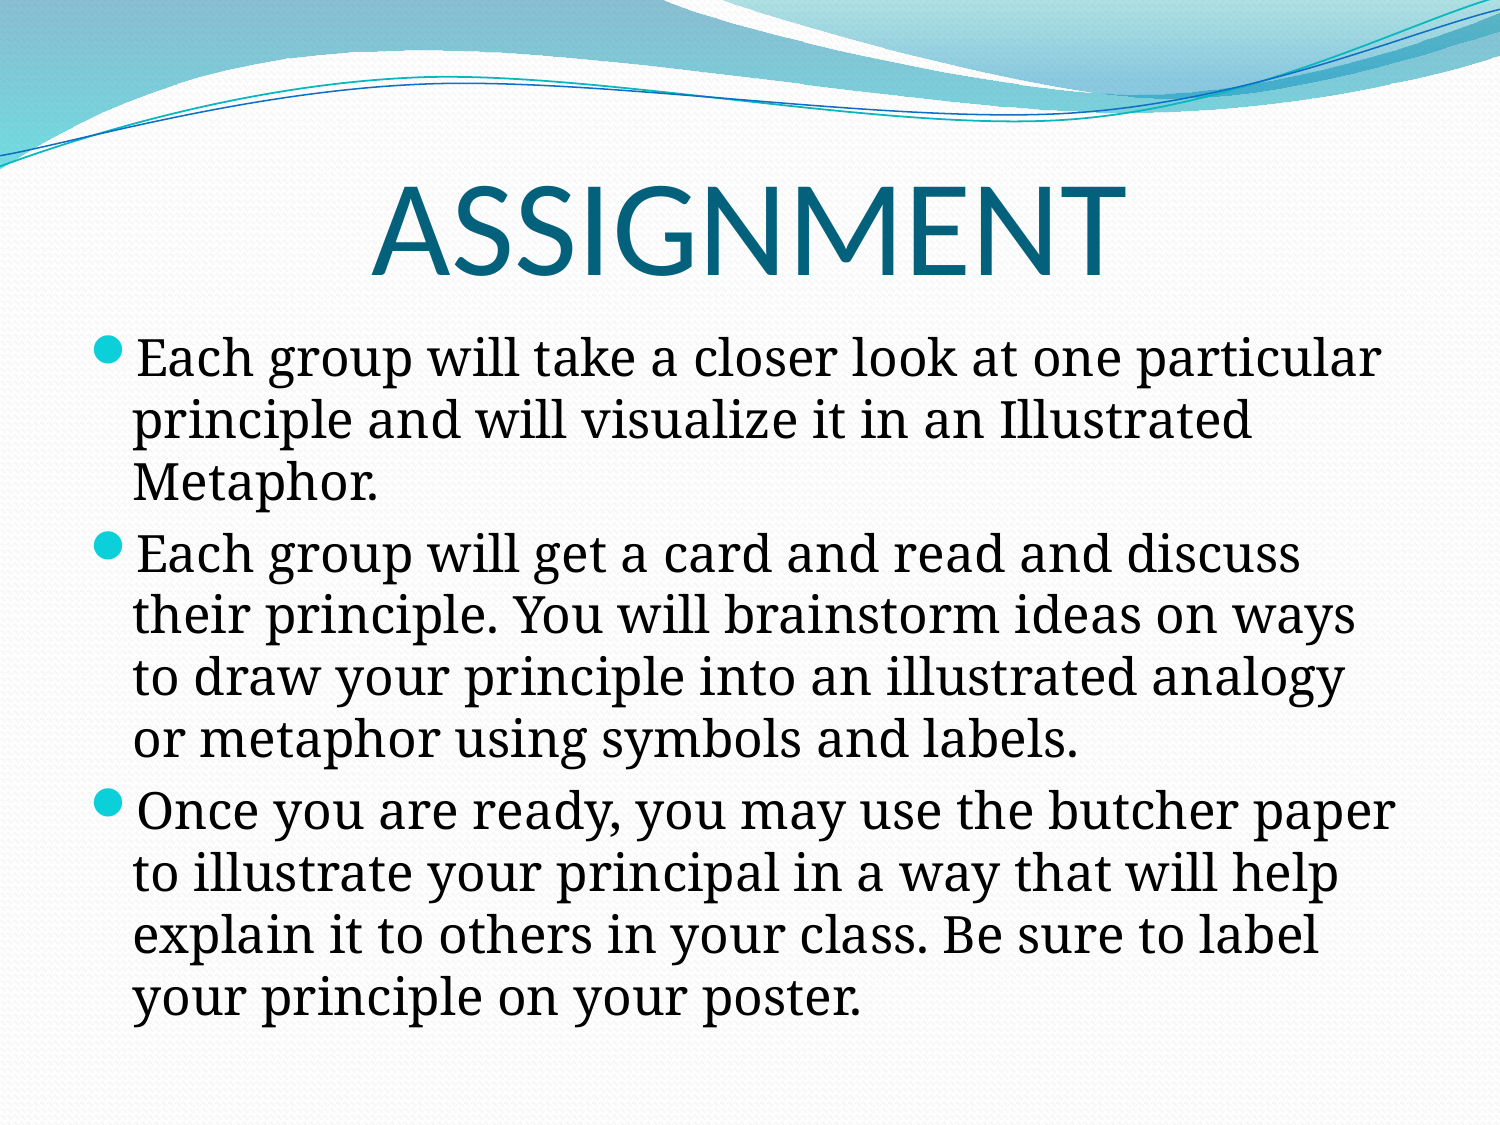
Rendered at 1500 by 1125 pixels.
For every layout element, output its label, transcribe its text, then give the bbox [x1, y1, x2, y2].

list Each group will take a closer look at one particular principle and will visualize it in an Illustrated Metaphor. Each group will get a card and read and discuss their principle. You will brainstorm ideas on ways to draw your principle into an illustrated analogy or metaphor using symbols and labels. Once you are ready, you may use the butcher paper to illustrate your principal in a way that will help explain it to others in your class. Be sure to label your principle on your poster. [75, 317, 1425, 1038]
title ASSIGNMENT [75, 115, 1425, 303]
